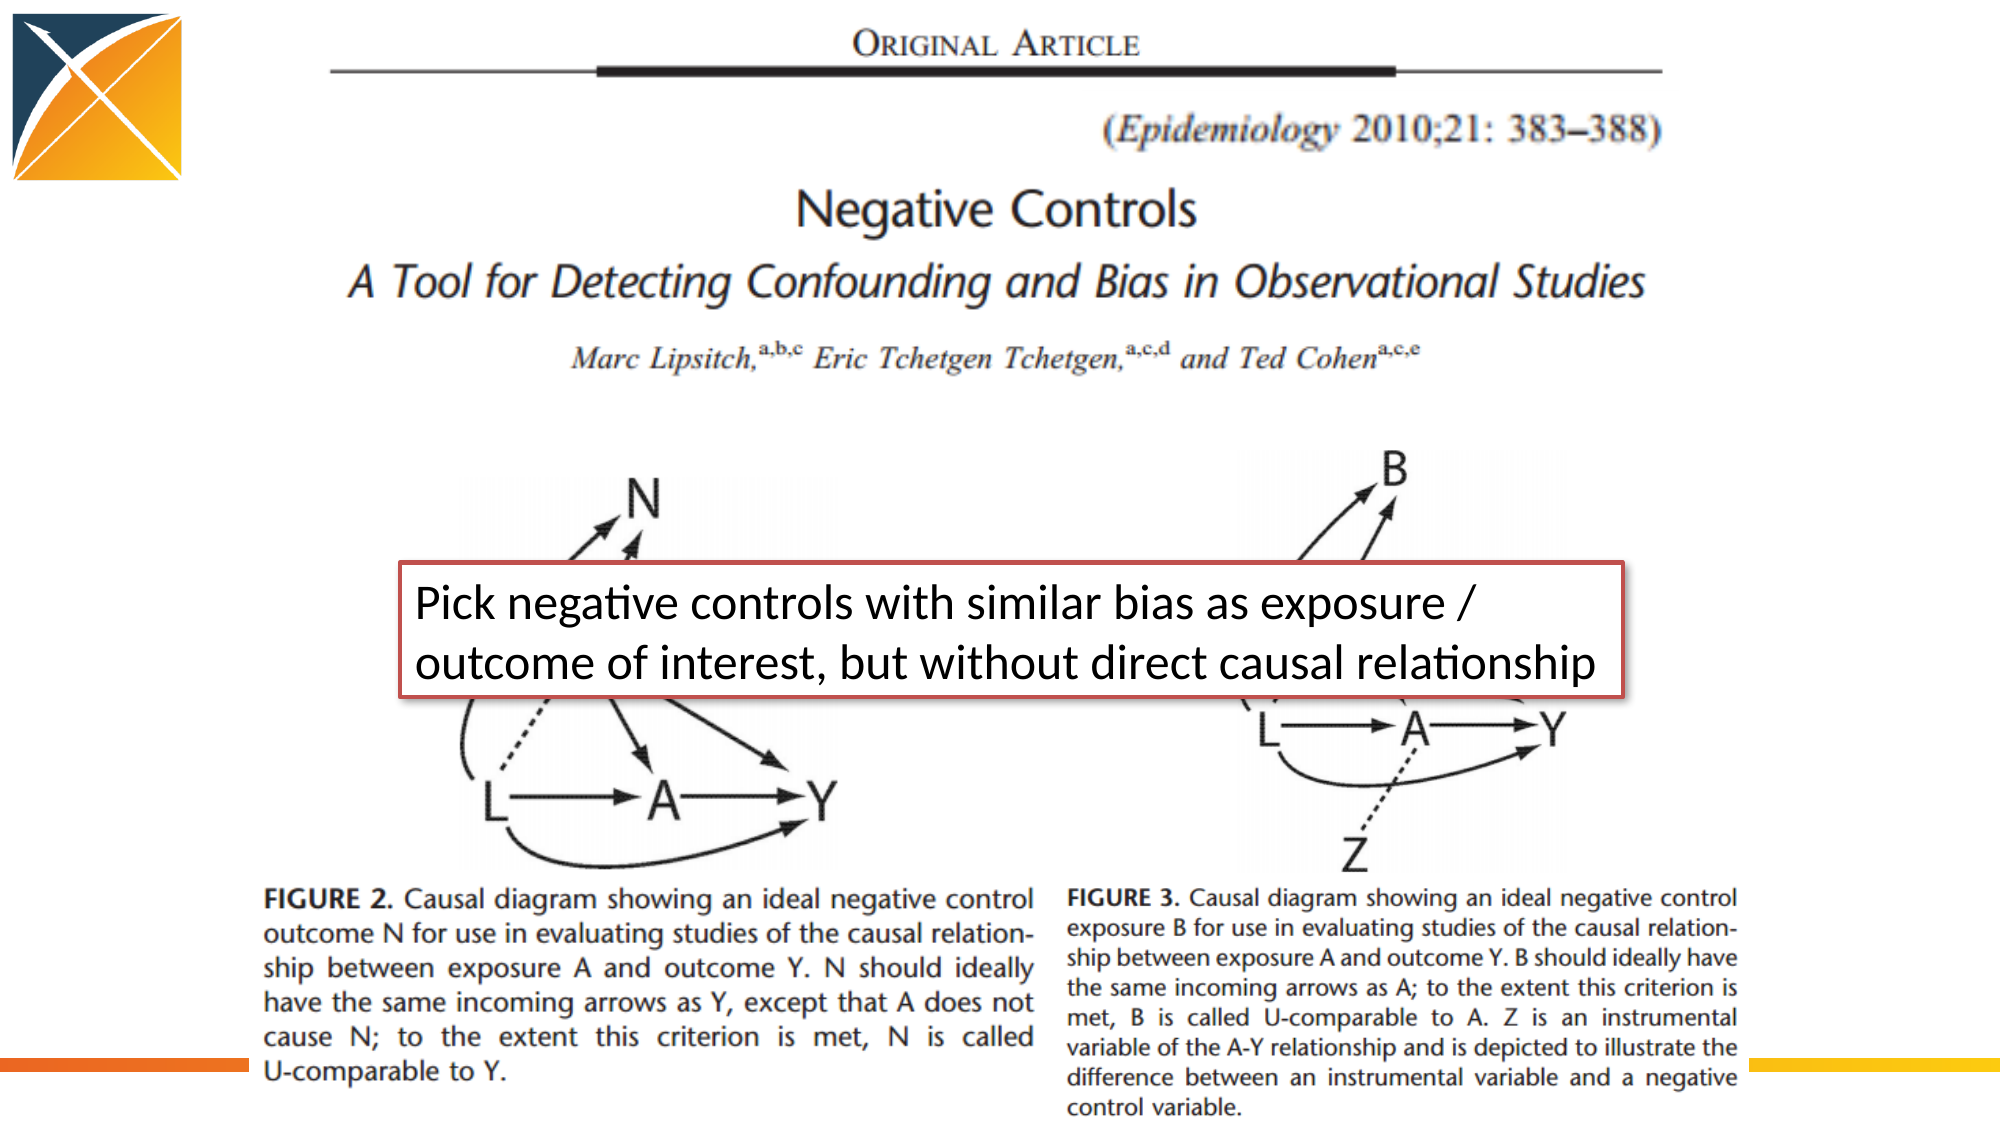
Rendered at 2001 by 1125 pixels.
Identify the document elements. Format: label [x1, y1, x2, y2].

text_box [276, 0, 1712, 406]
slide_number [1752, 1065, 2000, 1125]
picture [249, 421, 1749, 1125]
picture [0, 0, 206, 200]
